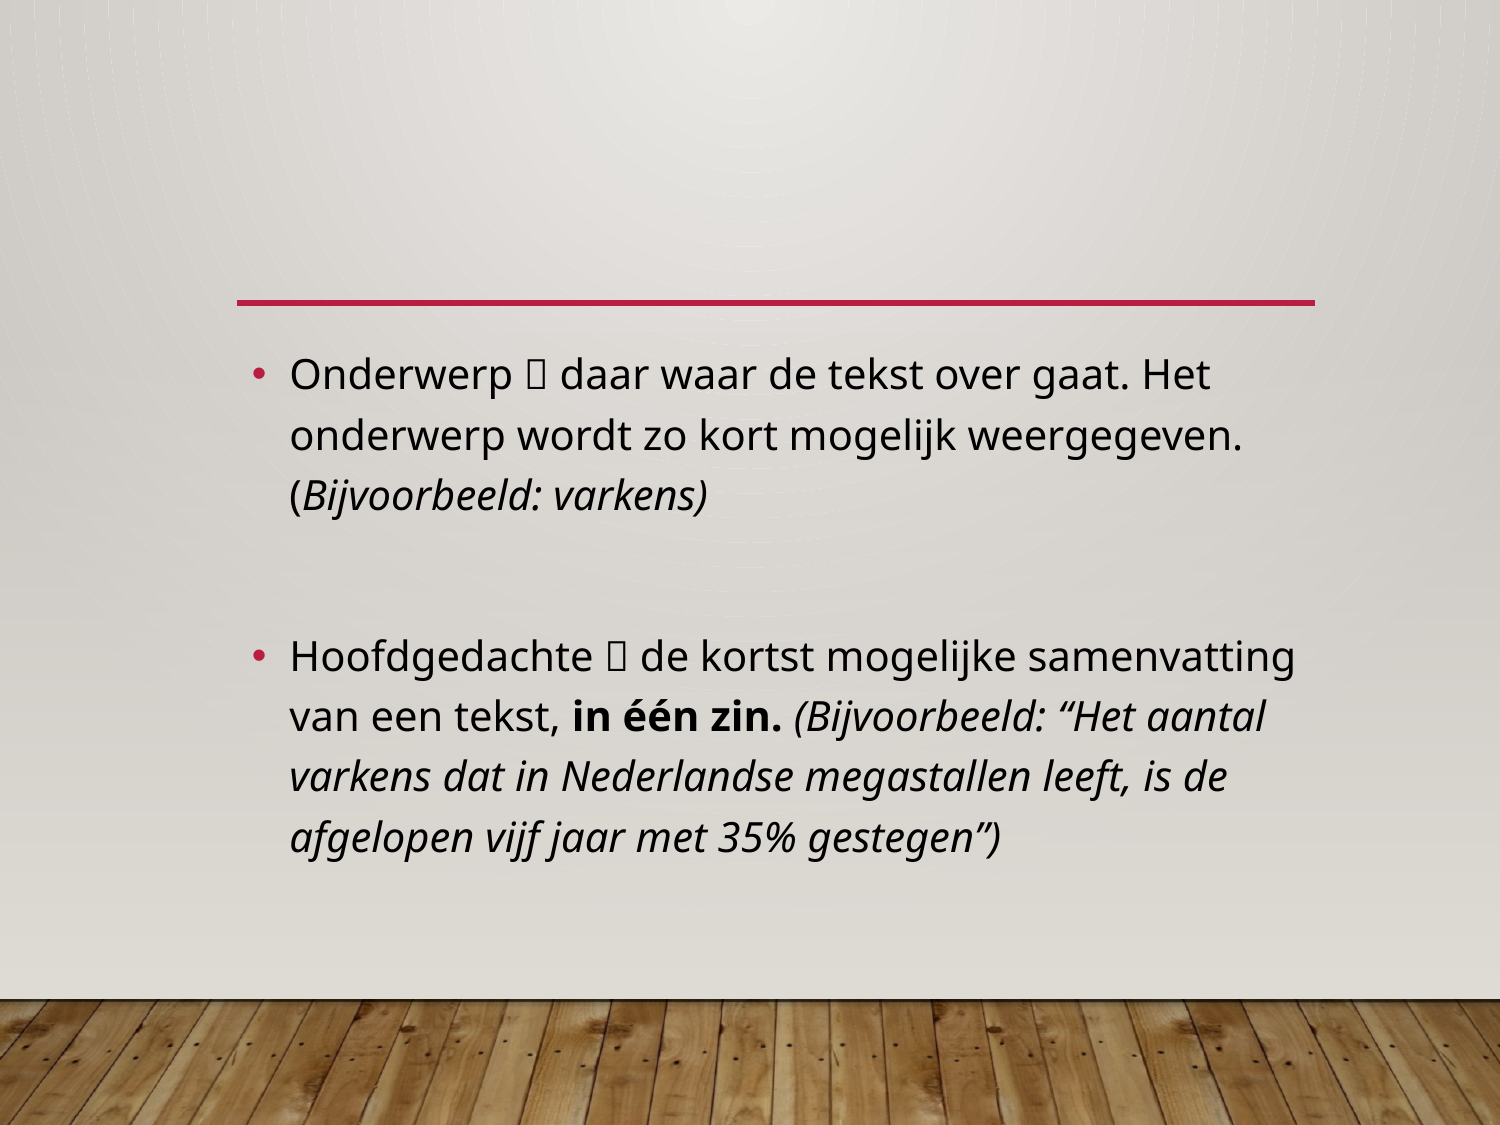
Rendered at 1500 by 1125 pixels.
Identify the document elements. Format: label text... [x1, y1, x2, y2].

picture [0, 999, 1500, 1125]
list Onderwerp  daar waar de tekst over gaat. Het onderwerp wordt zo kort mogelijk weergegeven. (Bijvoorbeeld: varkens) Hoofdgedachte  de kortst mogelijke samenvatting van een tekst, in één zin. (Bijvoorbeeld: “Het aantal varkens dat in Nederlandse megastallen leeft, is de afgelopen vijf jaar met 35% gestegen”) [236, 330, 1315, 897]
